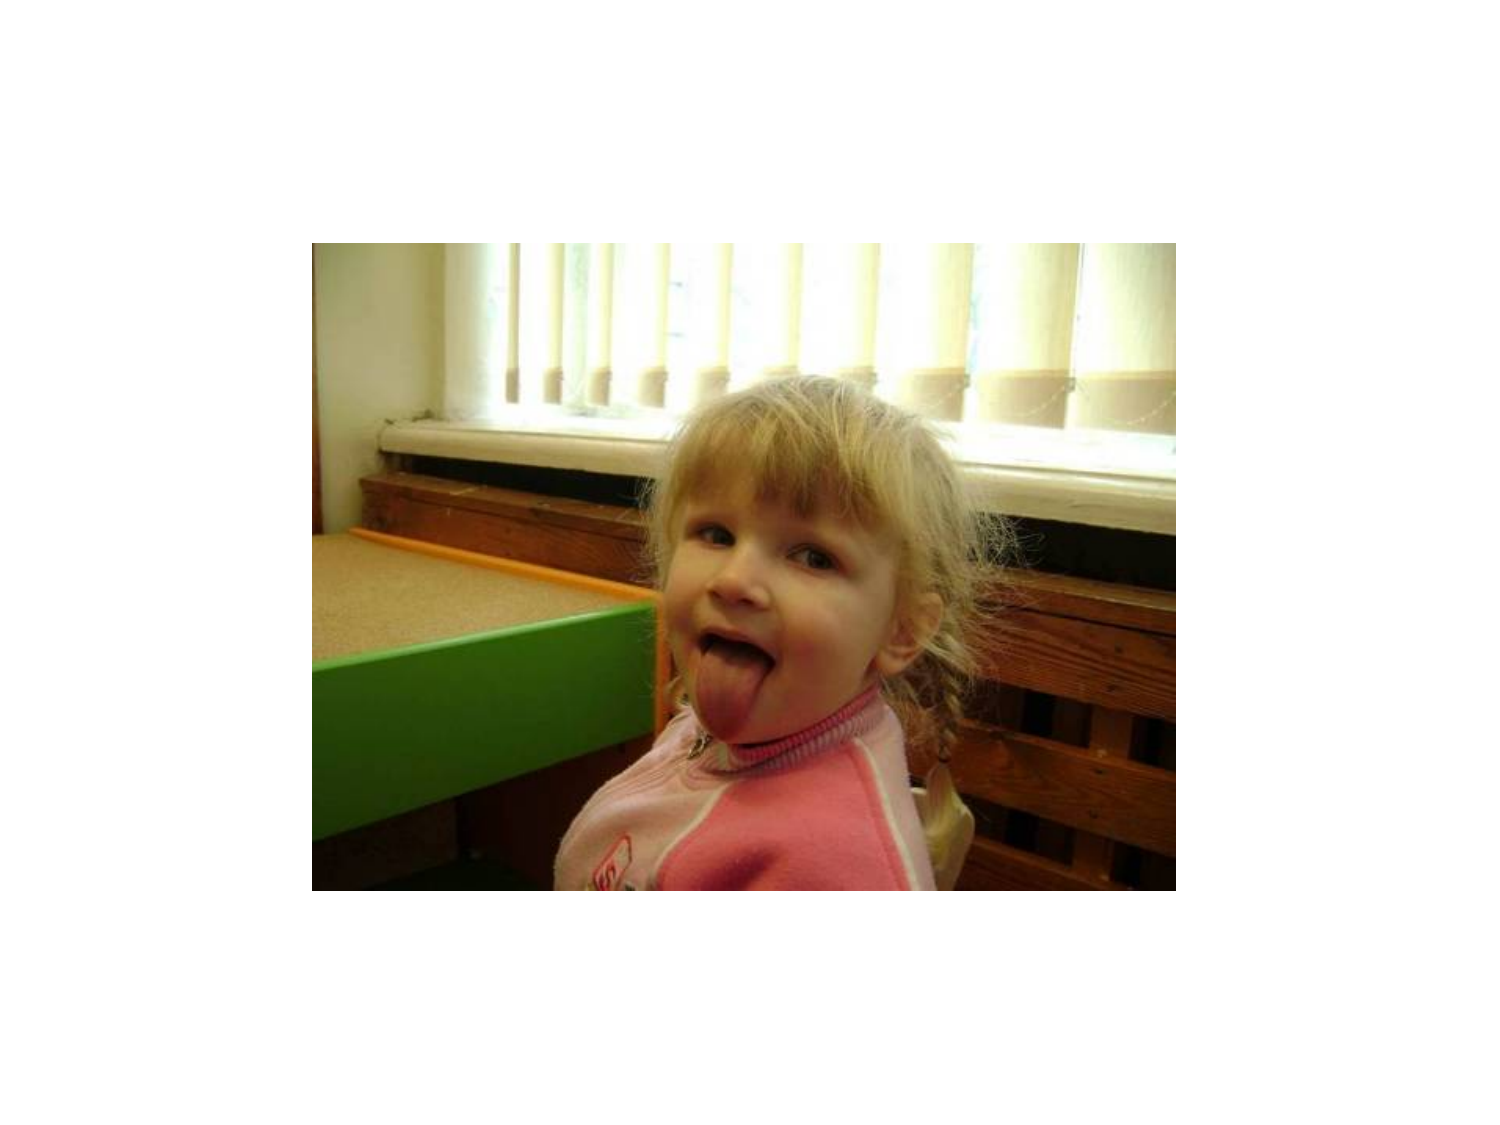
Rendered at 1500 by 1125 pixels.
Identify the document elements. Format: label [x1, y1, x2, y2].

picture [312, 243, 1176, 891]
